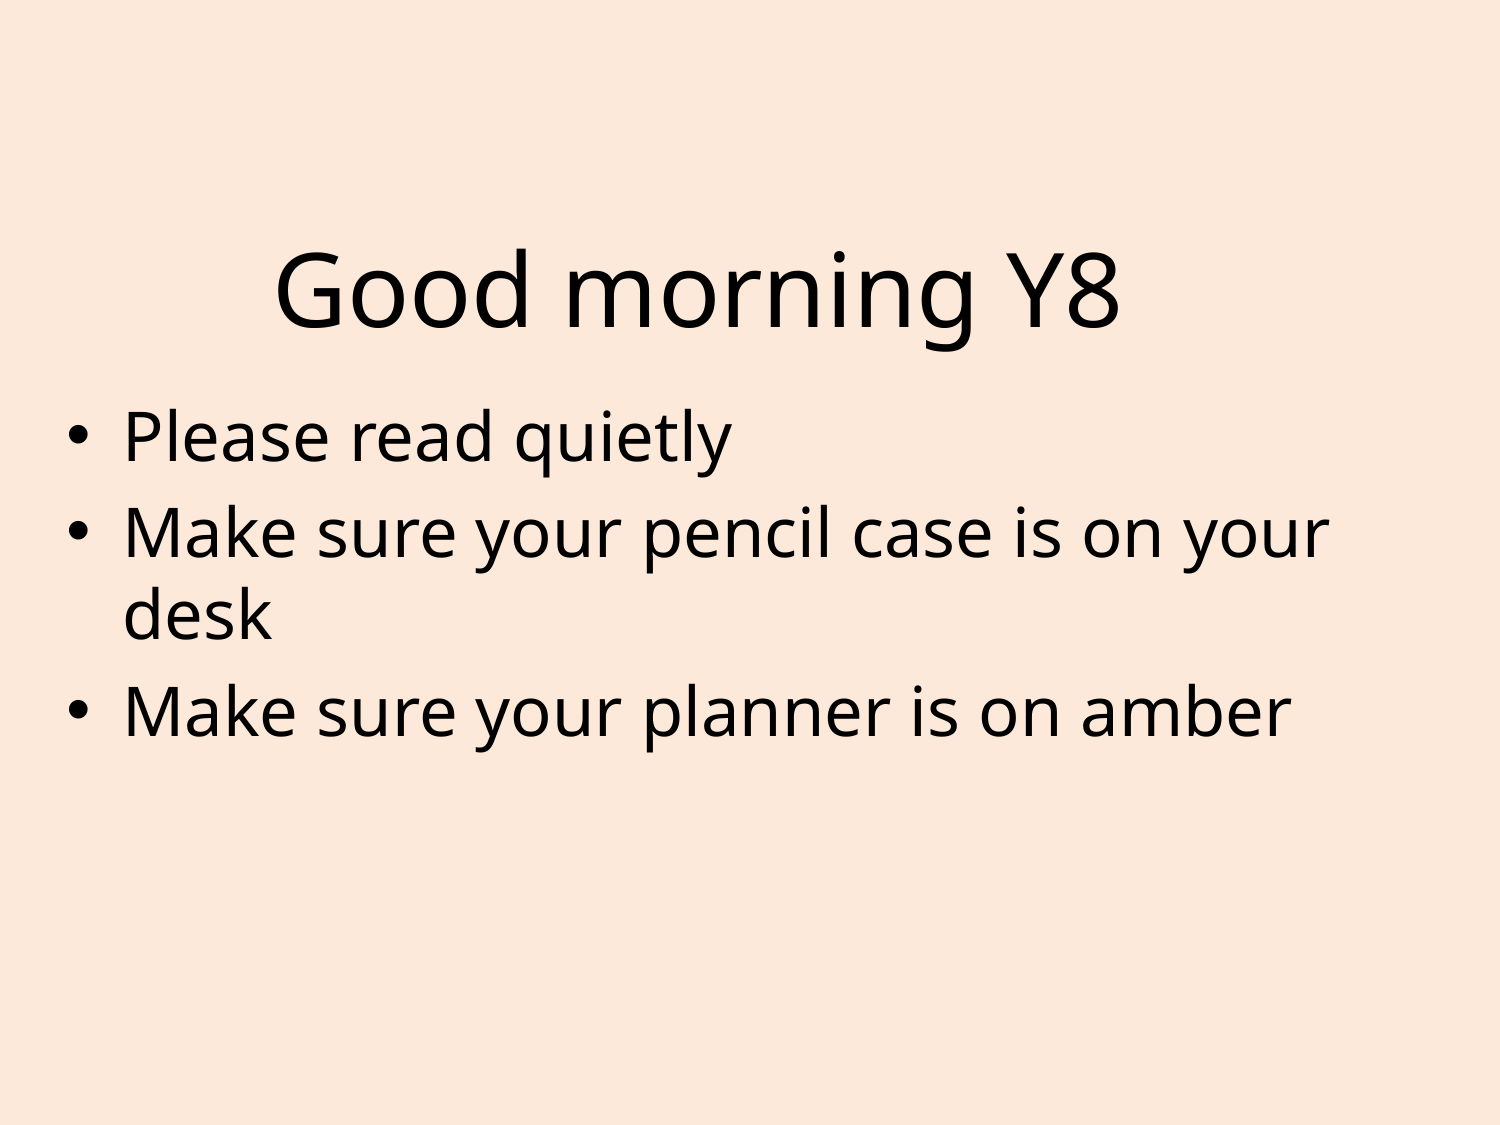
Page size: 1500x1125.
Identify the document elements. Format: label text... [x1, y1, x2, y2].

text_box Please read quietly Make sure your pencil case is on your desk Make sure your planner is on amber [51, 384, 1449, 921]
text_box Good morning Y8 [51, 204, 1346, 368]
